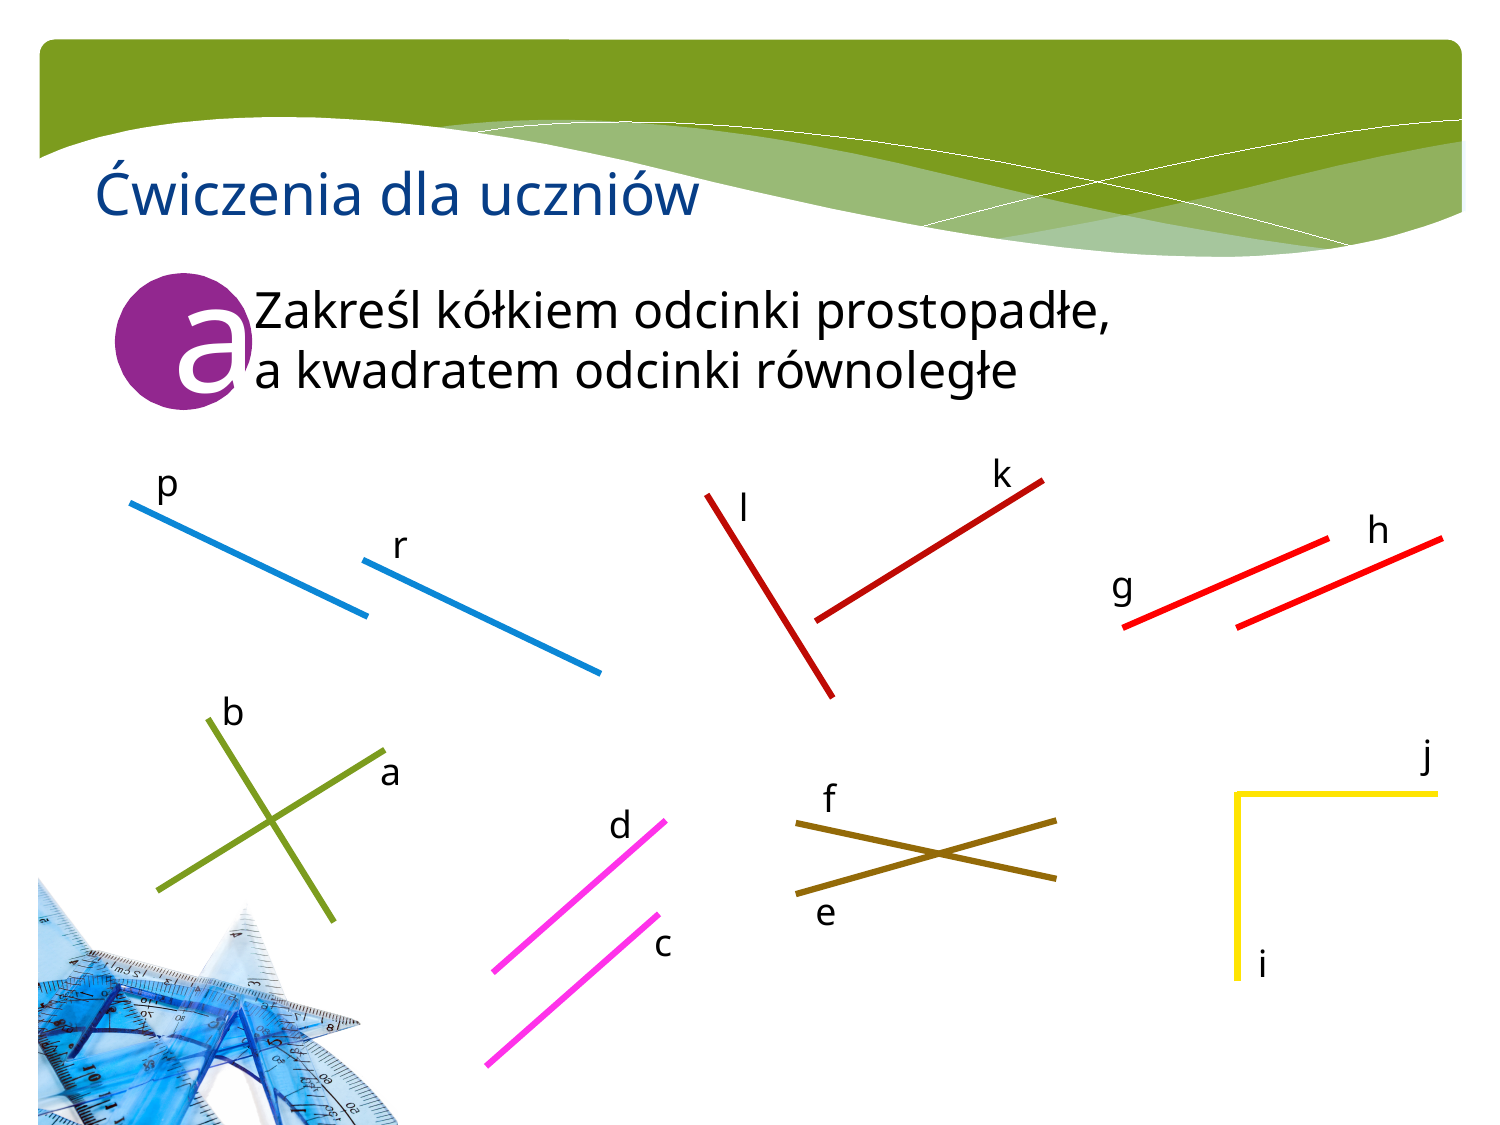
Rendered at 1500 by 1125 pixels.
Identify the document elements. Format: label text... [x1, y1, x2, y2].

picture [114, 266, 253, 432]
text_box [129, 442, 1447, 1067]
text_box Zakreśl kółkiem odcinki prostopadłe, a kwadratem odcinki równoległe [259, 271, 1128, 406]
title Ćwiczenia dla uczniów [79, 149, 1380, 250]
picture [38, 876, 398, 1125]
